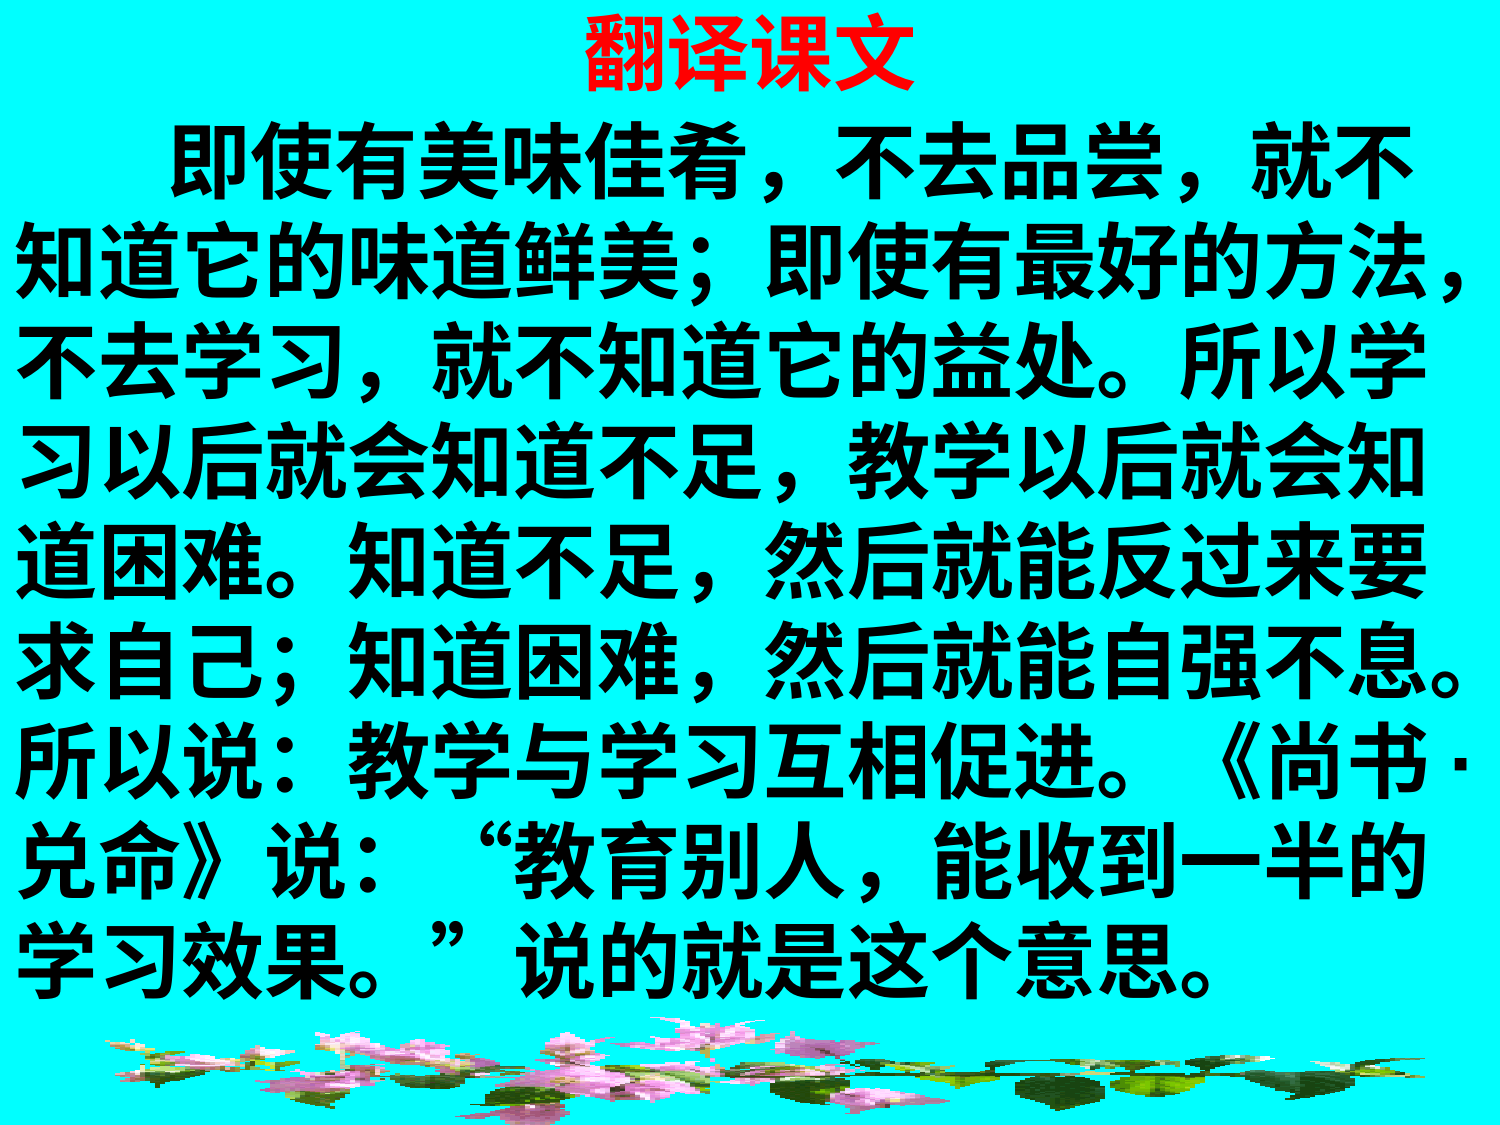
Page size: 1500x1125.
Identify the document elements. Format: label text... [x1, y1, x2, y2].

picture [0, 997, 1500, 1125]
title 翻译课文 [74, 0, 1426, 101]
text_box 即使有美味佳肴，不去品尝，就不知道它的味道鲜美；即使有最好的方法，不去学习，就不知道它的益处。所以学习以后就会知道不足，教学以后就会知道困难。知道不足，然后就能反过来要求自己；知道困难，然后就能自强不息。所以说：教学与学习互相促进。《尚书·兑命》说：“教育别人，能收到一半的学习效果。”说的就是这个意思。 [0, 101, 1500, 997]
